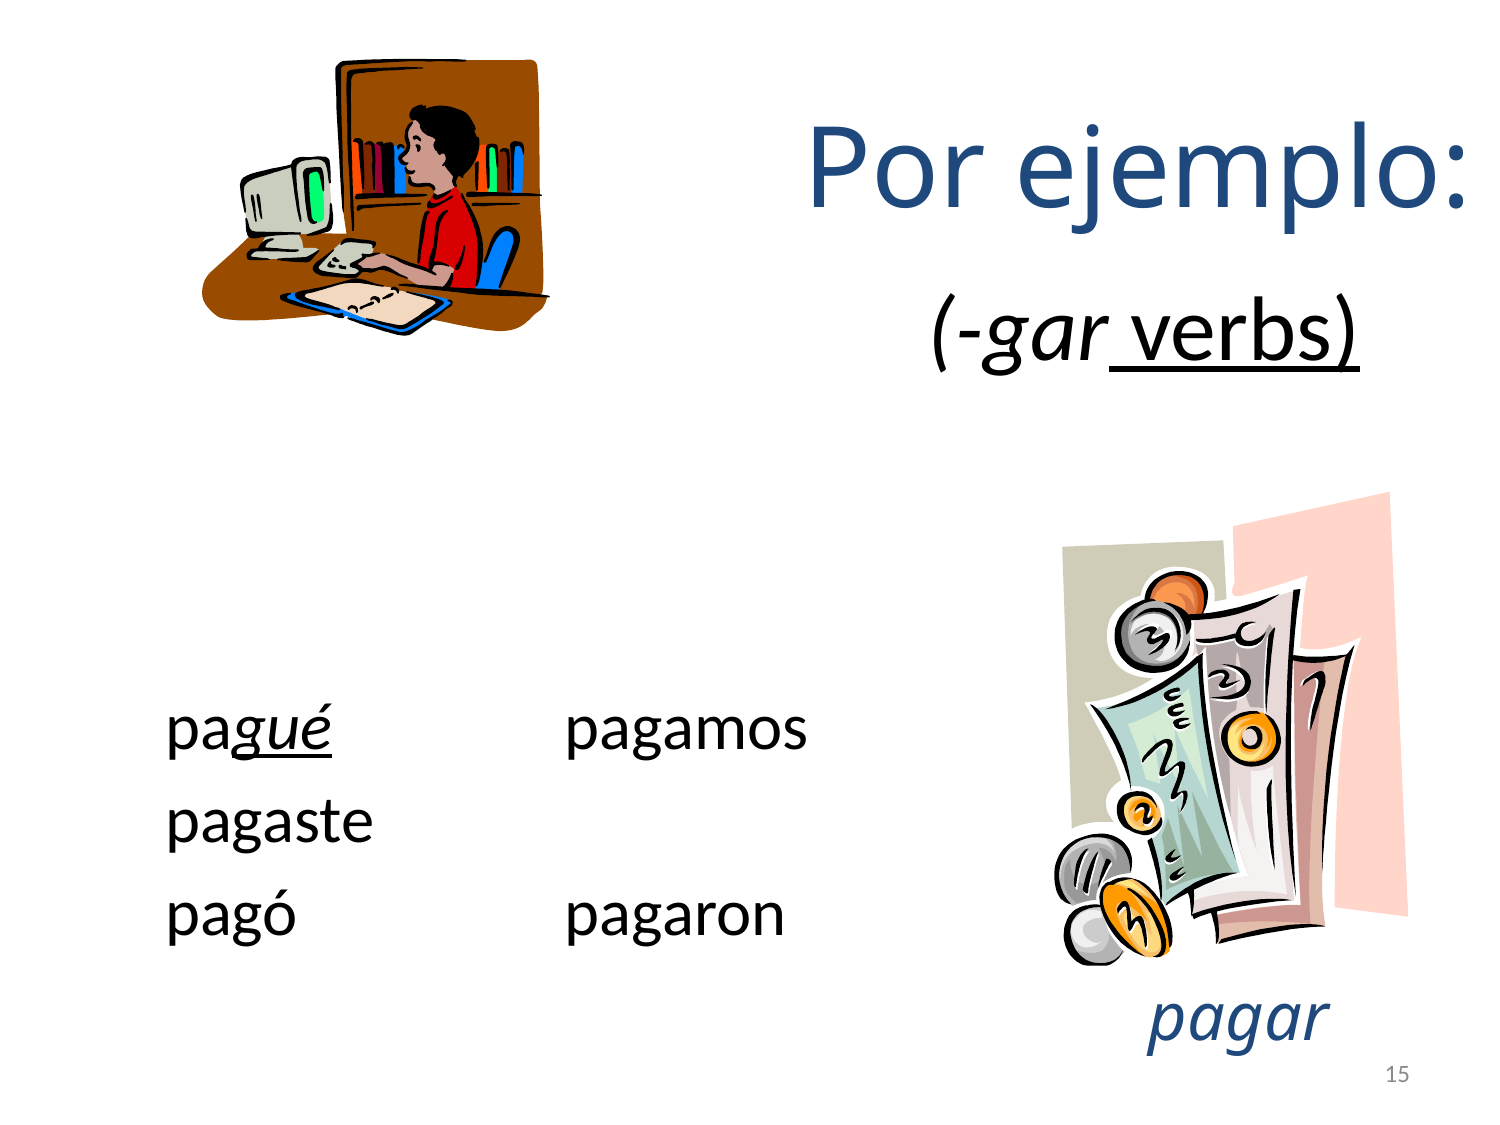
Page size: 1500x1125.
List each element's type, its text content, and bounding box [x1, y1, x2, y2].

text_box Por ejemplo: [788, 87, 1488, 238]
list pagué pagaste pagó [150, 675, 538, 963]
slide_number 15 [1074, 1042, 1425, 1103]
title (-gar verbs) [862, 262, 1425, 385]
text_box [1049, 487, 1413, 1062]
picture [199, 55, 551, 338]
list pagamos pagaron [549, 675, 1025, 963]
